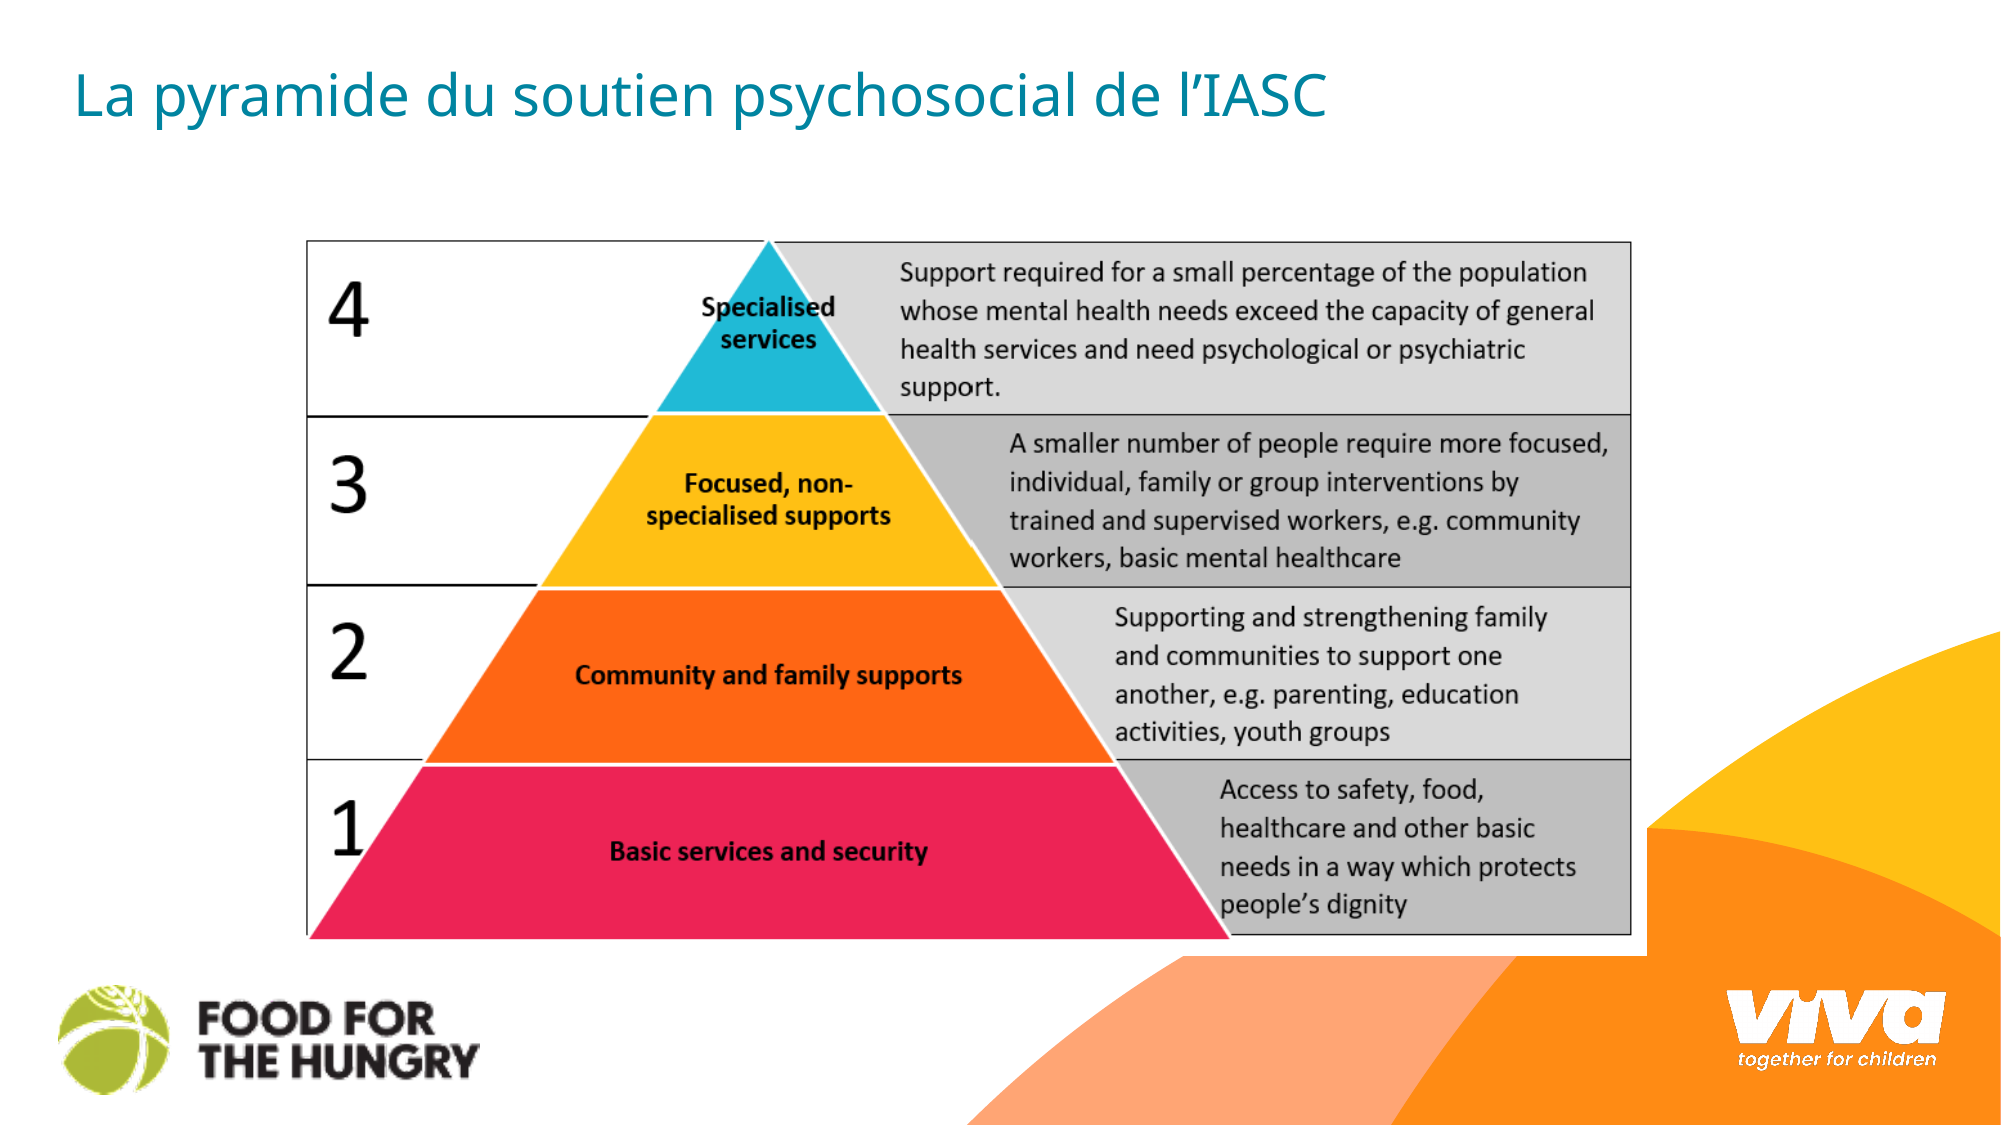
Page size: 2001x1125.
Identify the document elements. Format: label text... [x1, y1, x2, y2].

picture [1672, 936, 2000, 1125]
picture [58, 985, 480, 1095]
list La pyramide du soutien psychosocial de l’IASC [59, 59, 1942, 272]
picture [291, 225, 1647, 956]
